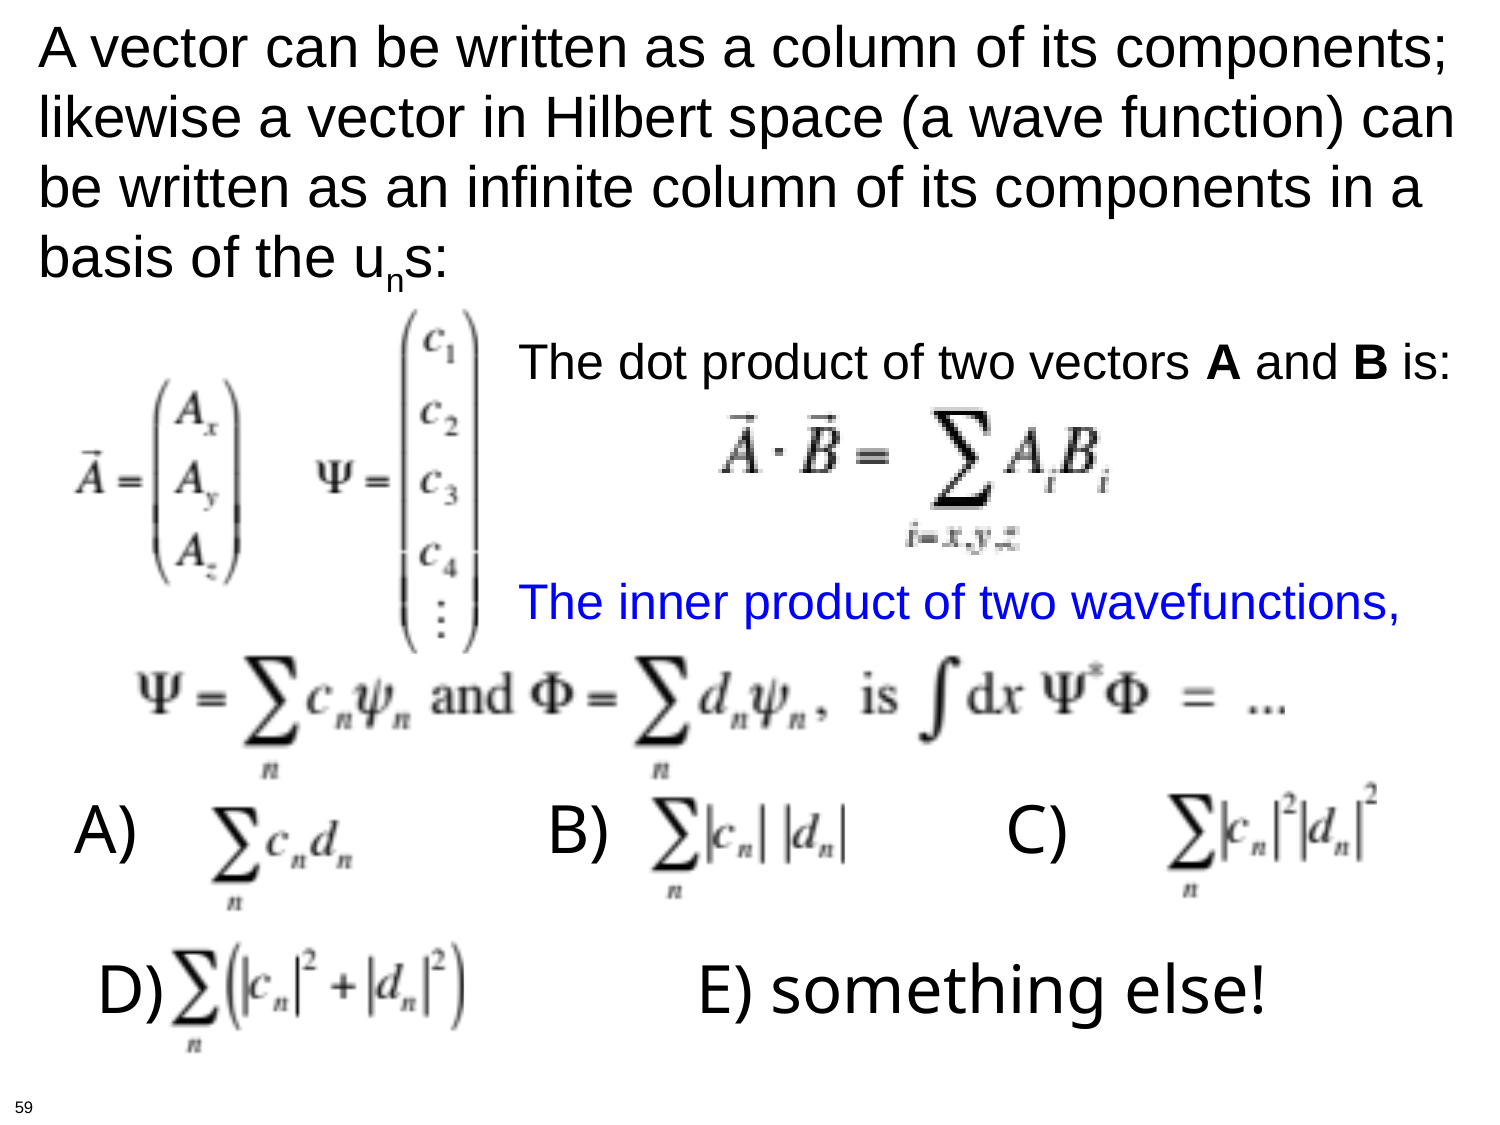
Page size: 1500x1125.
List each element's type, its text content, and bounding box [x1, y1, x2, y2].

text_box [68, 307, 479, 655]
text_box 59 [0, 1089, 50, 1125]
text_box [128, 649, 1286, 781]
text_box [164, 936, 465, 1055]
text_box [203, 801, 360, 912]
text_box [643, 788, 846, 903]
title A vector can be written as a column of its components; likewise a vector in Hilbert space (a wave function) can be written as an infinite column of its components in a basis of the uns: [23, 2, 1477, 309]
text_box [710, 403, 1114, 556]
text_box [1159, 776, 1377, 899]
list A) B) C) D) E) something else! [24, 779, 1388, 1048]
text_box The dot product of two vectors A and B is: The inner product of two wavefunctions, [503, 321, 1473, 637]
